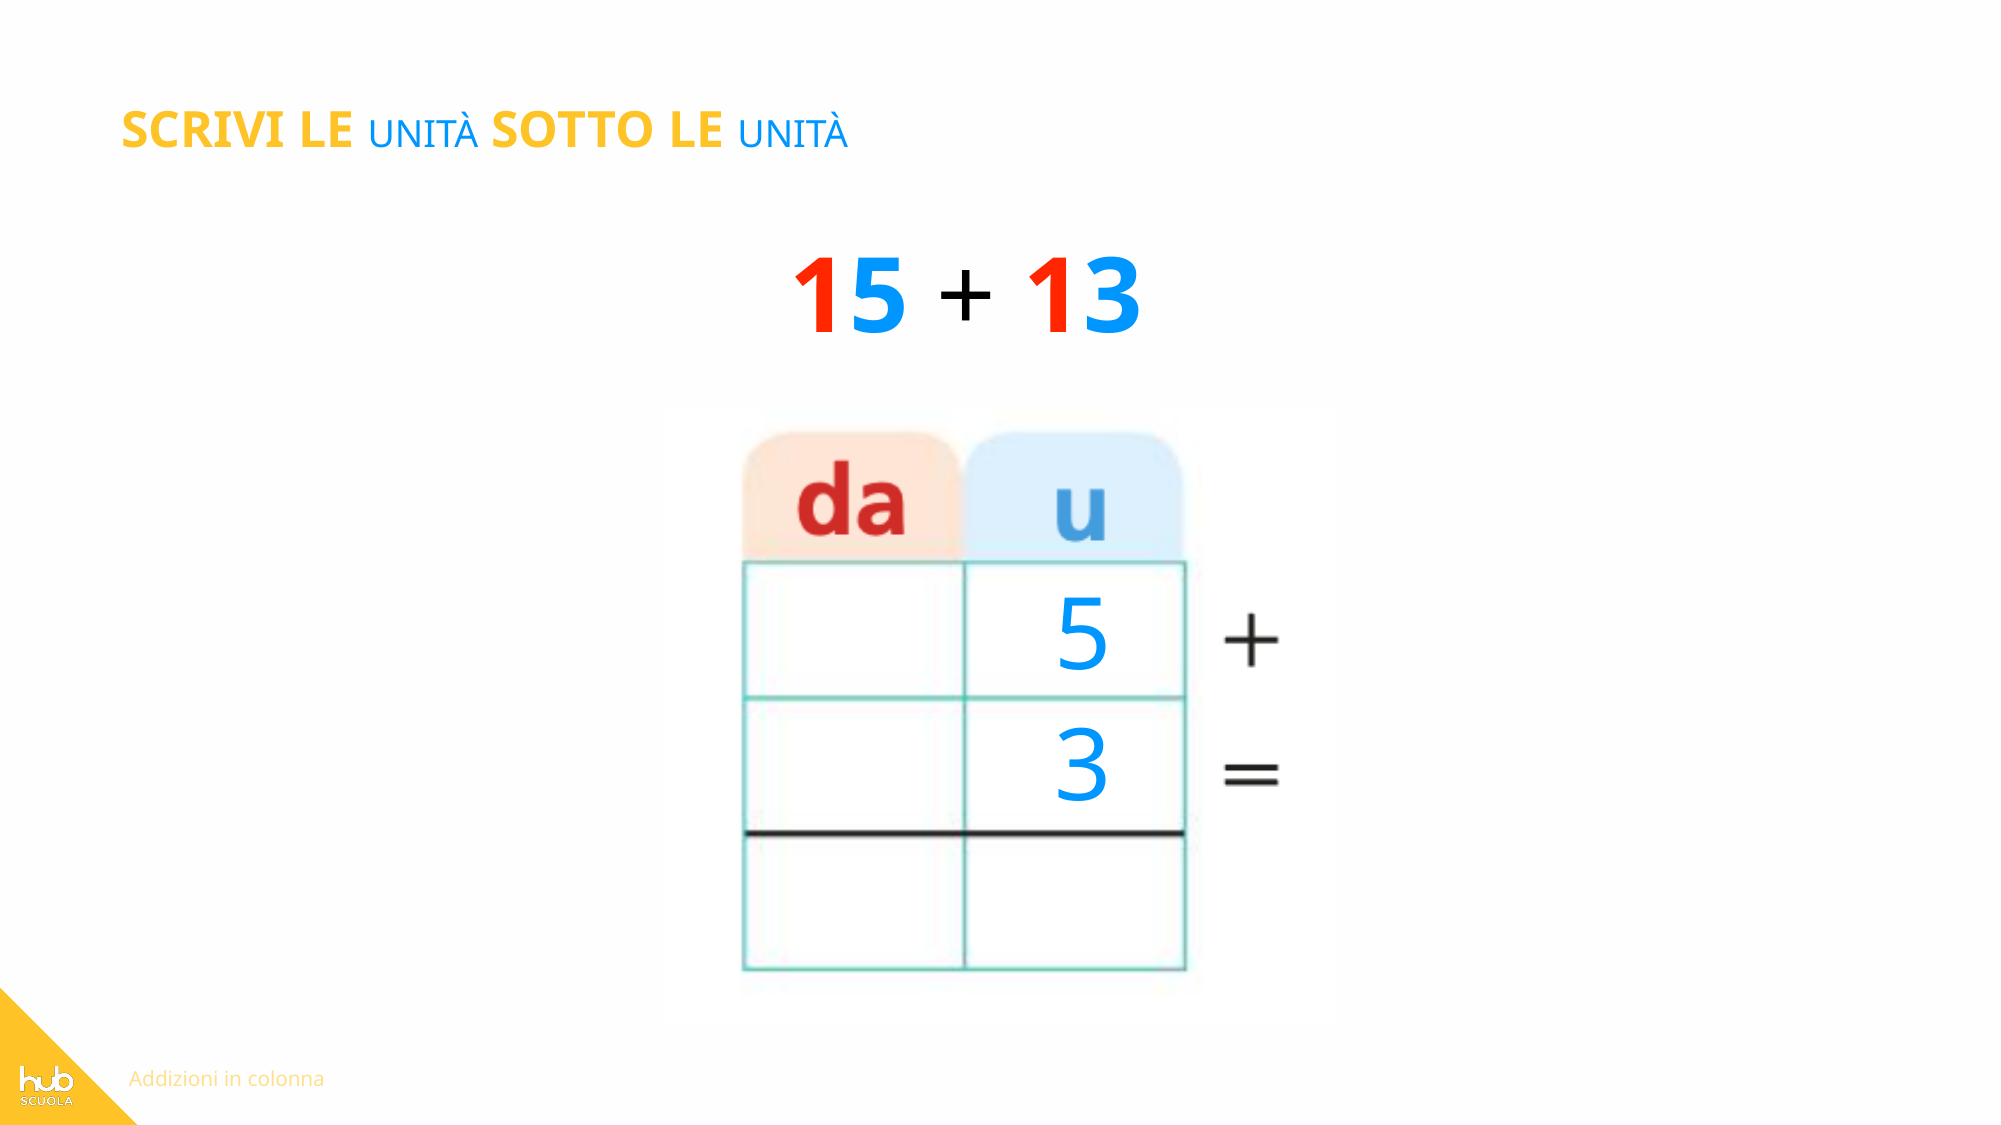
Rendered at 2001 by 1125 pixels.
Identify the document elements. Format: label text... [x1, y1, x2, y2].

picture [20, 1066, 74, 1106]
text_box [610, 220, 1337, 1025]
list SCRIVI LE UNITÀ SOTTO LE UNITÀ [114, 90, 1886, 167]
